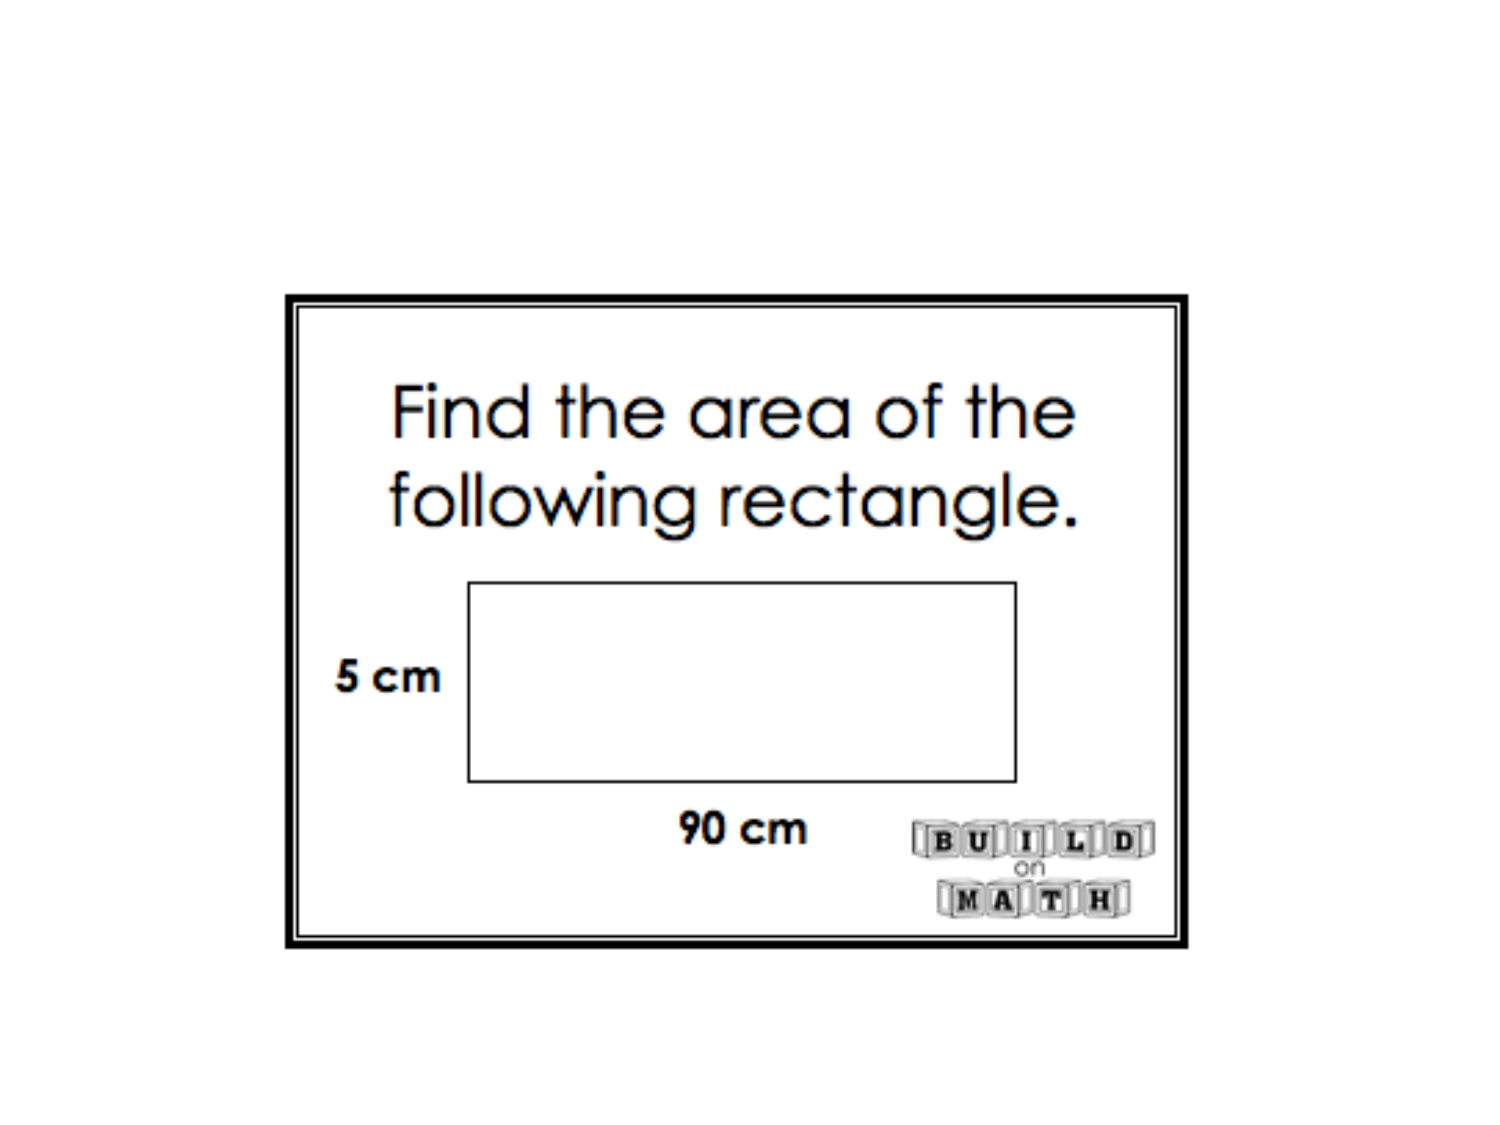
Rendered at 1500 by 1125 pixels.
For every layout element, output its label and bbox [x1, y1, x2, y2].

list [74, 262, 1426, 1006]
